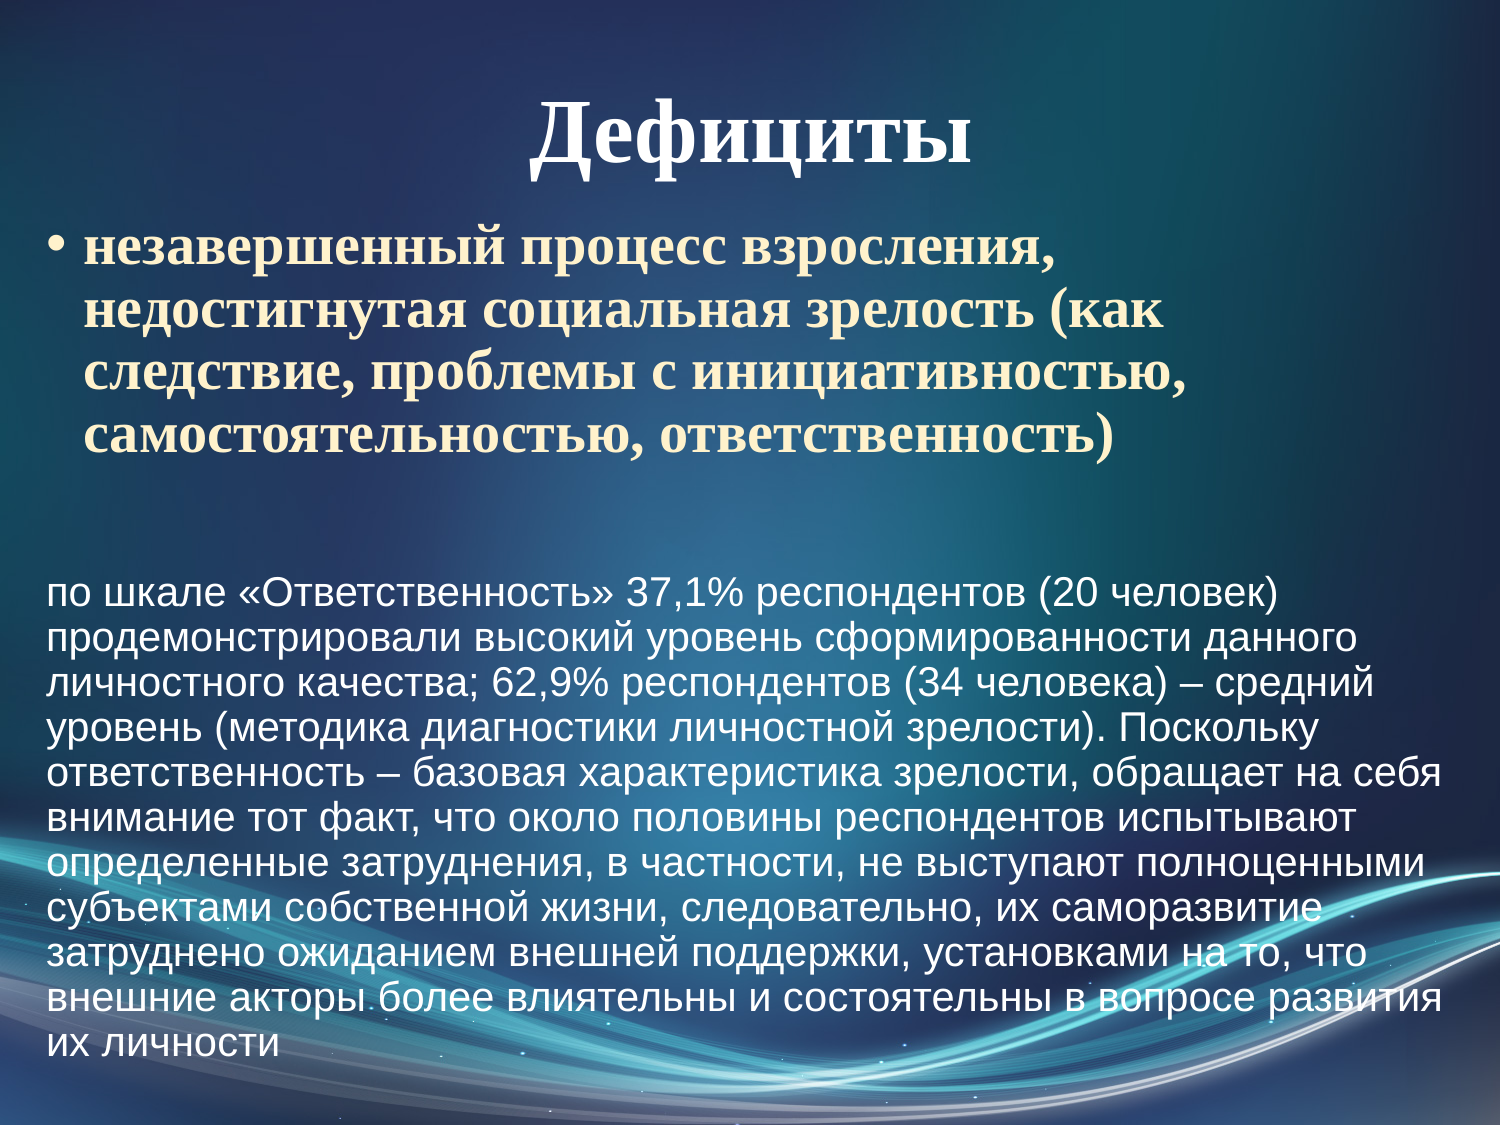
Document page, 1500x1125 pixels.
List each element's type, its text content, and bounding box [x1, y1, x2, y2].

list незавершенный процесс взросления, недостигнутая социальная зрелость (как следствие, проблемы с инициативностью, самостоятельностью, ответственность) по шкале «Ответственность» 37,1% респондентов (20 человек) продемонстрировали высокий уровень сформированности данного личностного качества; 62,9% респондентов (34 человека) – средний уровень (методика диагностики личностной зрелости). Поскольку ответственность – базовая характеристика зрелости, обращает на себя внимание тот факт, что около половины респондентов испытывают определенные затруднения, в частности, не выступают полноценными субъектами собственной жизни, следовательно, их саморазвитие затруднено ожиданием внешней поддержки, установками на то, что внешние акторы более влиятельны и состоятельны в вопросе развития их личности [31, 206, 1464, 1084]
title Дефициты [106, 59, 1397, 206]
picture [0, 0, 1500, 1125]
